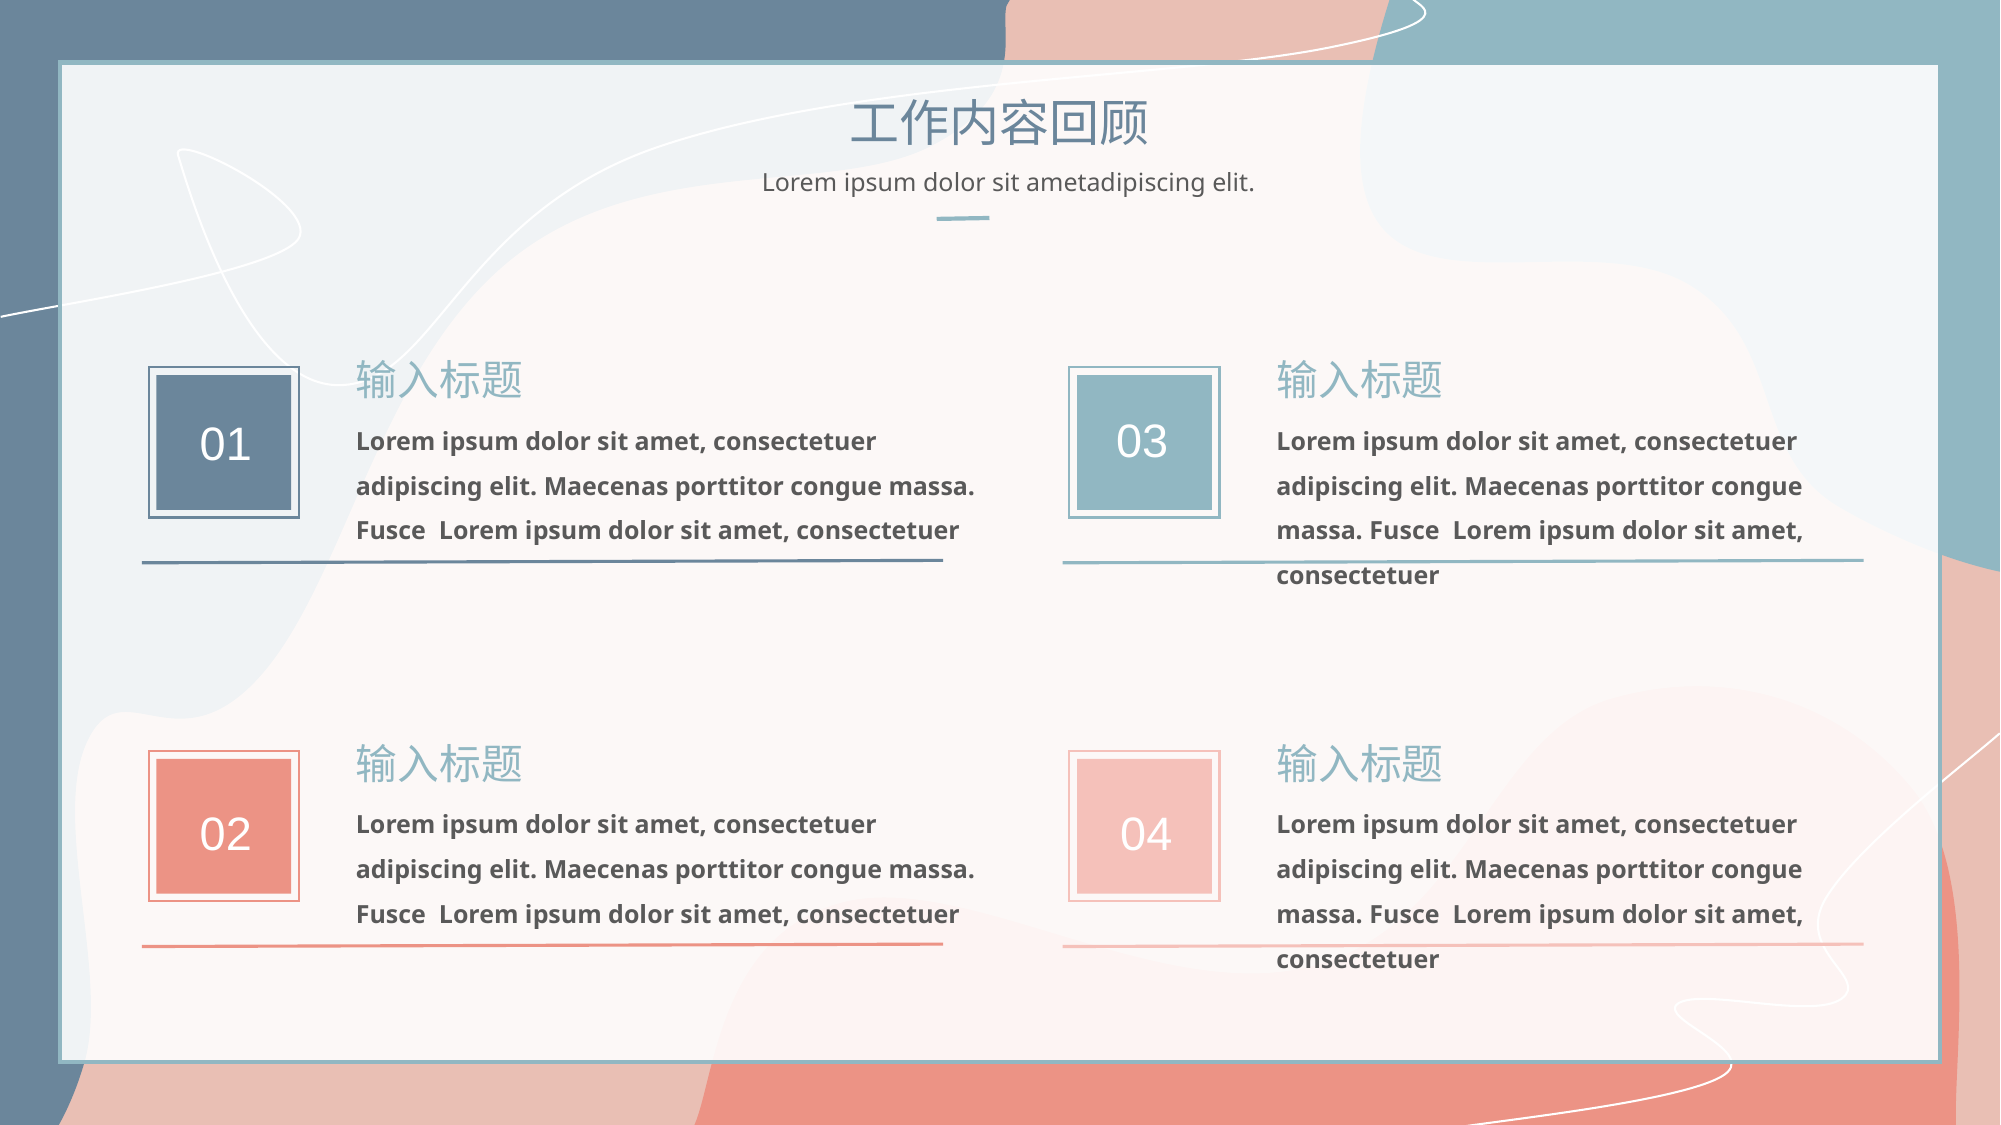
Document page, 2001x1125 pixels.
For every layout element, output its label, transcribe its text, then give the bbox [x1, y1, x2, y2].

text_box 04 [1069, 795, 1224, 867]
text_box 输入标题 [340, 730, 573, 796]
text_box 02 [148, 795, 304, 867]
text_box [1068, 366, 1221, 519]
text_box [148, 366, 300, 406]
text_box [148, 867, 300, 902]
text_box 输入标题 [340, 346, 573, 412]
text_box Lorem ipsum dolor sit ametadipiscing elit. [723, 144, 1301, 205]
text_box [148, 750, 300, 795]
text_box Lorem ipsum dolor sit amet, consectetuer adipiscing elit. Maecenas porttitor congue massa. Fusce Lorem ipsum dolor sit amet, consectetuer [1261, 402, 1910, 597]
text_box Lorem ipsum dolor sit amet, consectetuer adipiscing elit. Maecenas porttitor congue massa. Fusce Lorem ipsum dolor sit amet, consectetuer [1261, 786, 1910, 981]
text_box Lorem ipsum dolor sit amet, consectetuer adipiscing elit. Maecenas porttitor congue massa. Fusce Lorem ipsum dolor sit amet, consectetuer [340, 402, 994, 553]
text_box 工作内容回顾 [834, 83, 1166, 144]
text_box [1068, 750, 1221, 902]
text_box 03 [1065, 402, 1220, 474]
text_box [148, 478, 300, 519]
text_box 01 [148, 406, 304, 478]
text_box 输入标题 [1261, 346, 1494, 412]
text_box 输入标题 [1261, 730, 1494, 796]
text_box Lorem ipsum dolor sit amet, consectetuer adipiscing elit. Maecenas porttitor congue massa. Fusce Lorem ipsum dolor sit amet, consectetuer [340, 786, 1020, 936]
